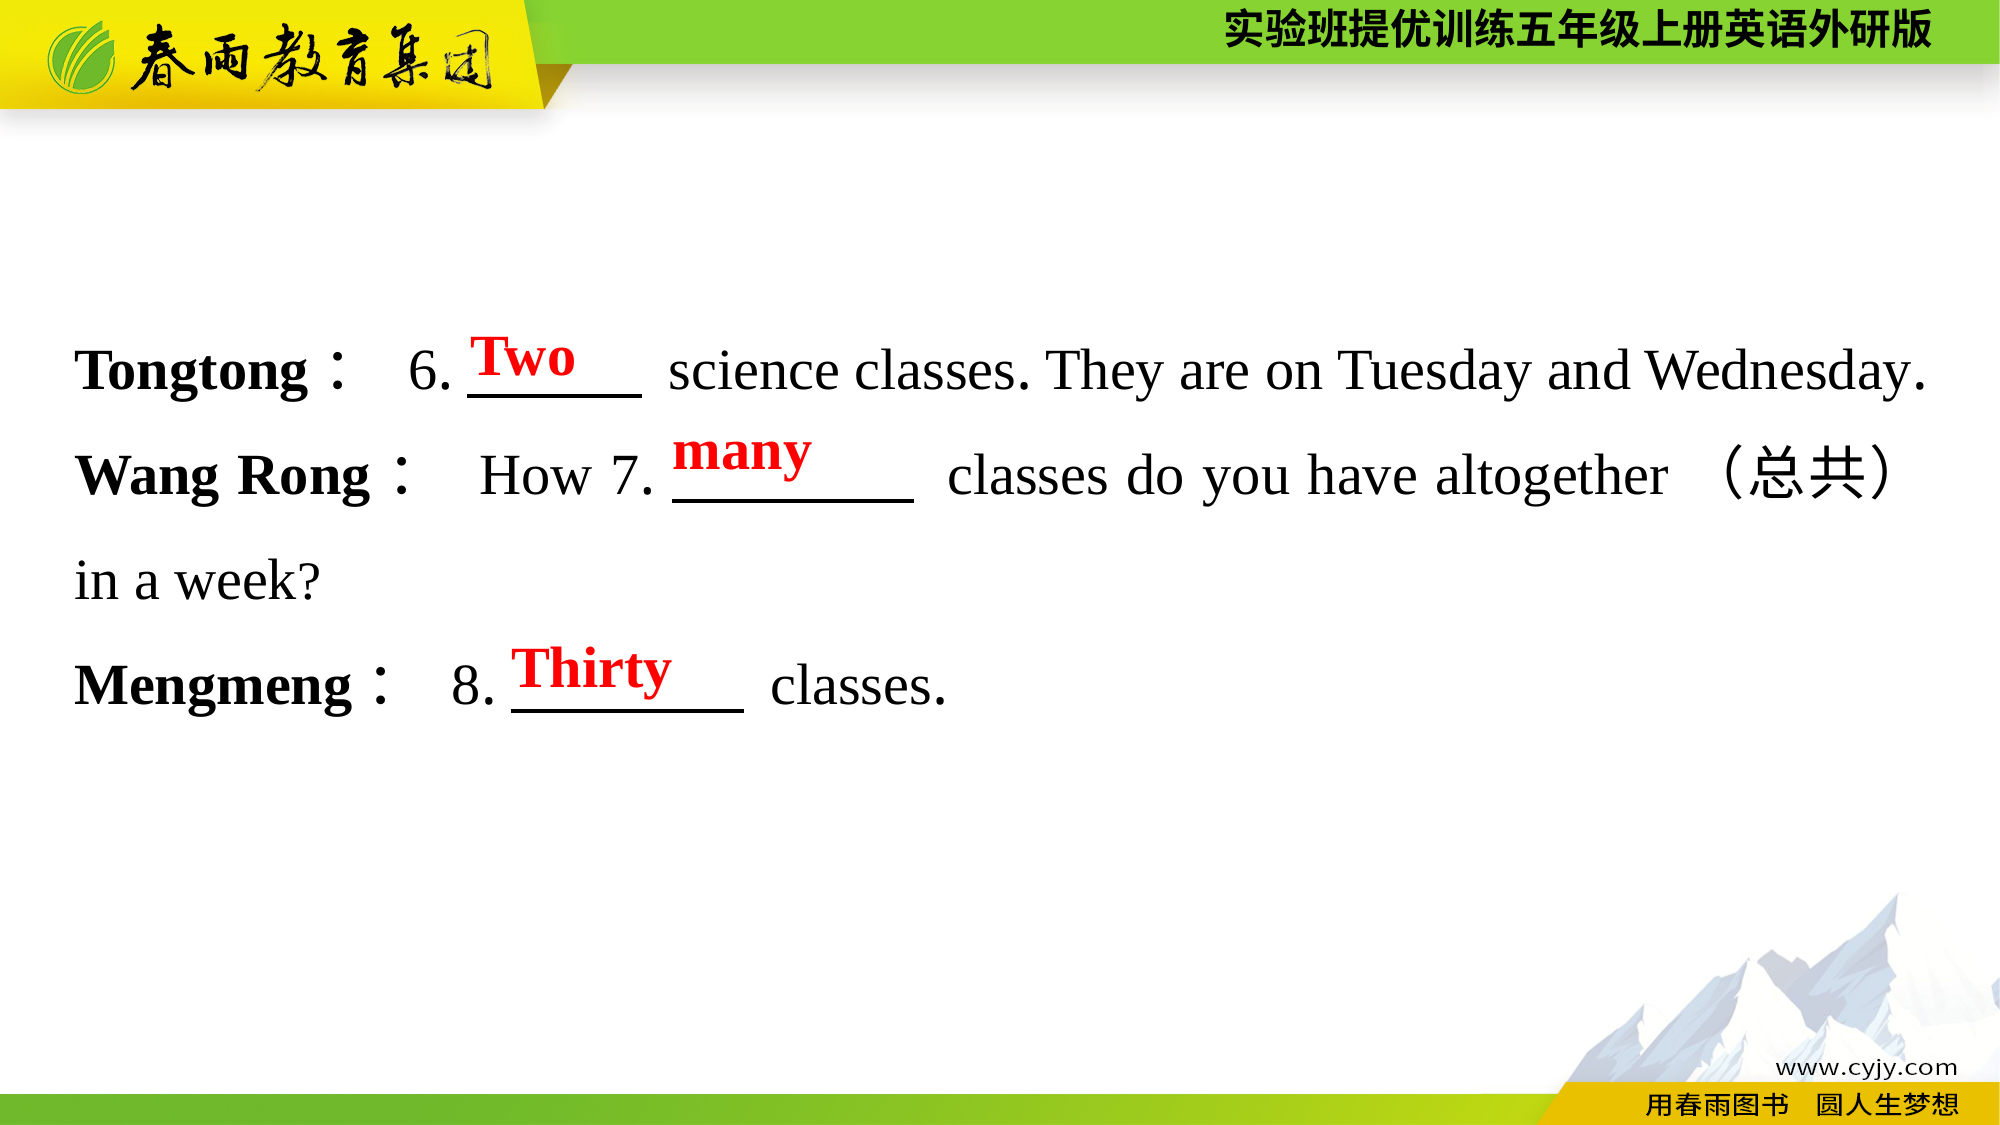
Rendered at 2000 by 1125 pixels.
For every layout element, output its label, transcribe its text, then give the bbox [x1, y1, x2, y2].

list Tongtong： 6. science classes. They are on Tuesday and Wednesday. Wang Rong： How 7. classes do you have altogether（总共） in a week? Mengmeng： 8. classes. [59, 288, 1944, 728]
text_box Thirty [496, 587, 689, 707]
text_box many [658, 403, 828, 489]
text_box Two [455, 309, 592, 395]
picture [0, 0, 2000, 1125]
